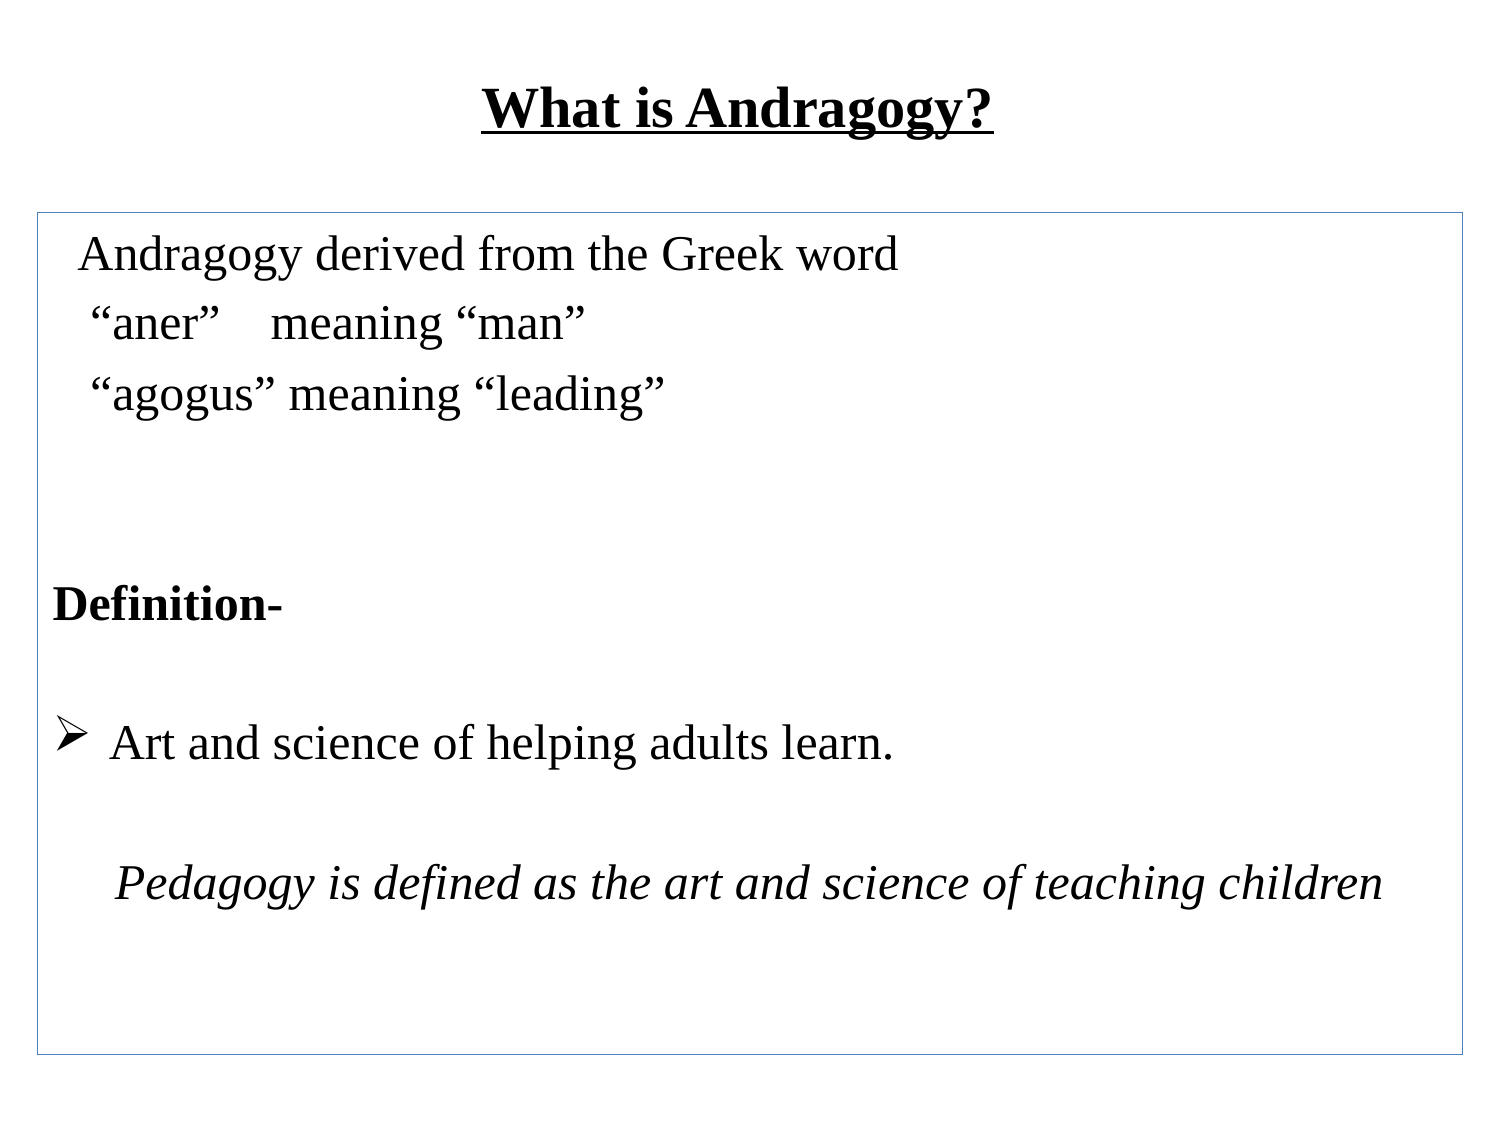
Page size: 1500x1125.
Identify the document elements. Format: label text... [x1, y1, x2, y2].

title What is Andragogy? [62, 45, 1413, 163]
list Andragogy derived from the Greek word “aner” meaning “man” “agogus” meaning “leading” Definition- Art and science of helping adults learn. Pedagogy is defined as the art and science of teaching children [37, 212, 1463, 1055]
